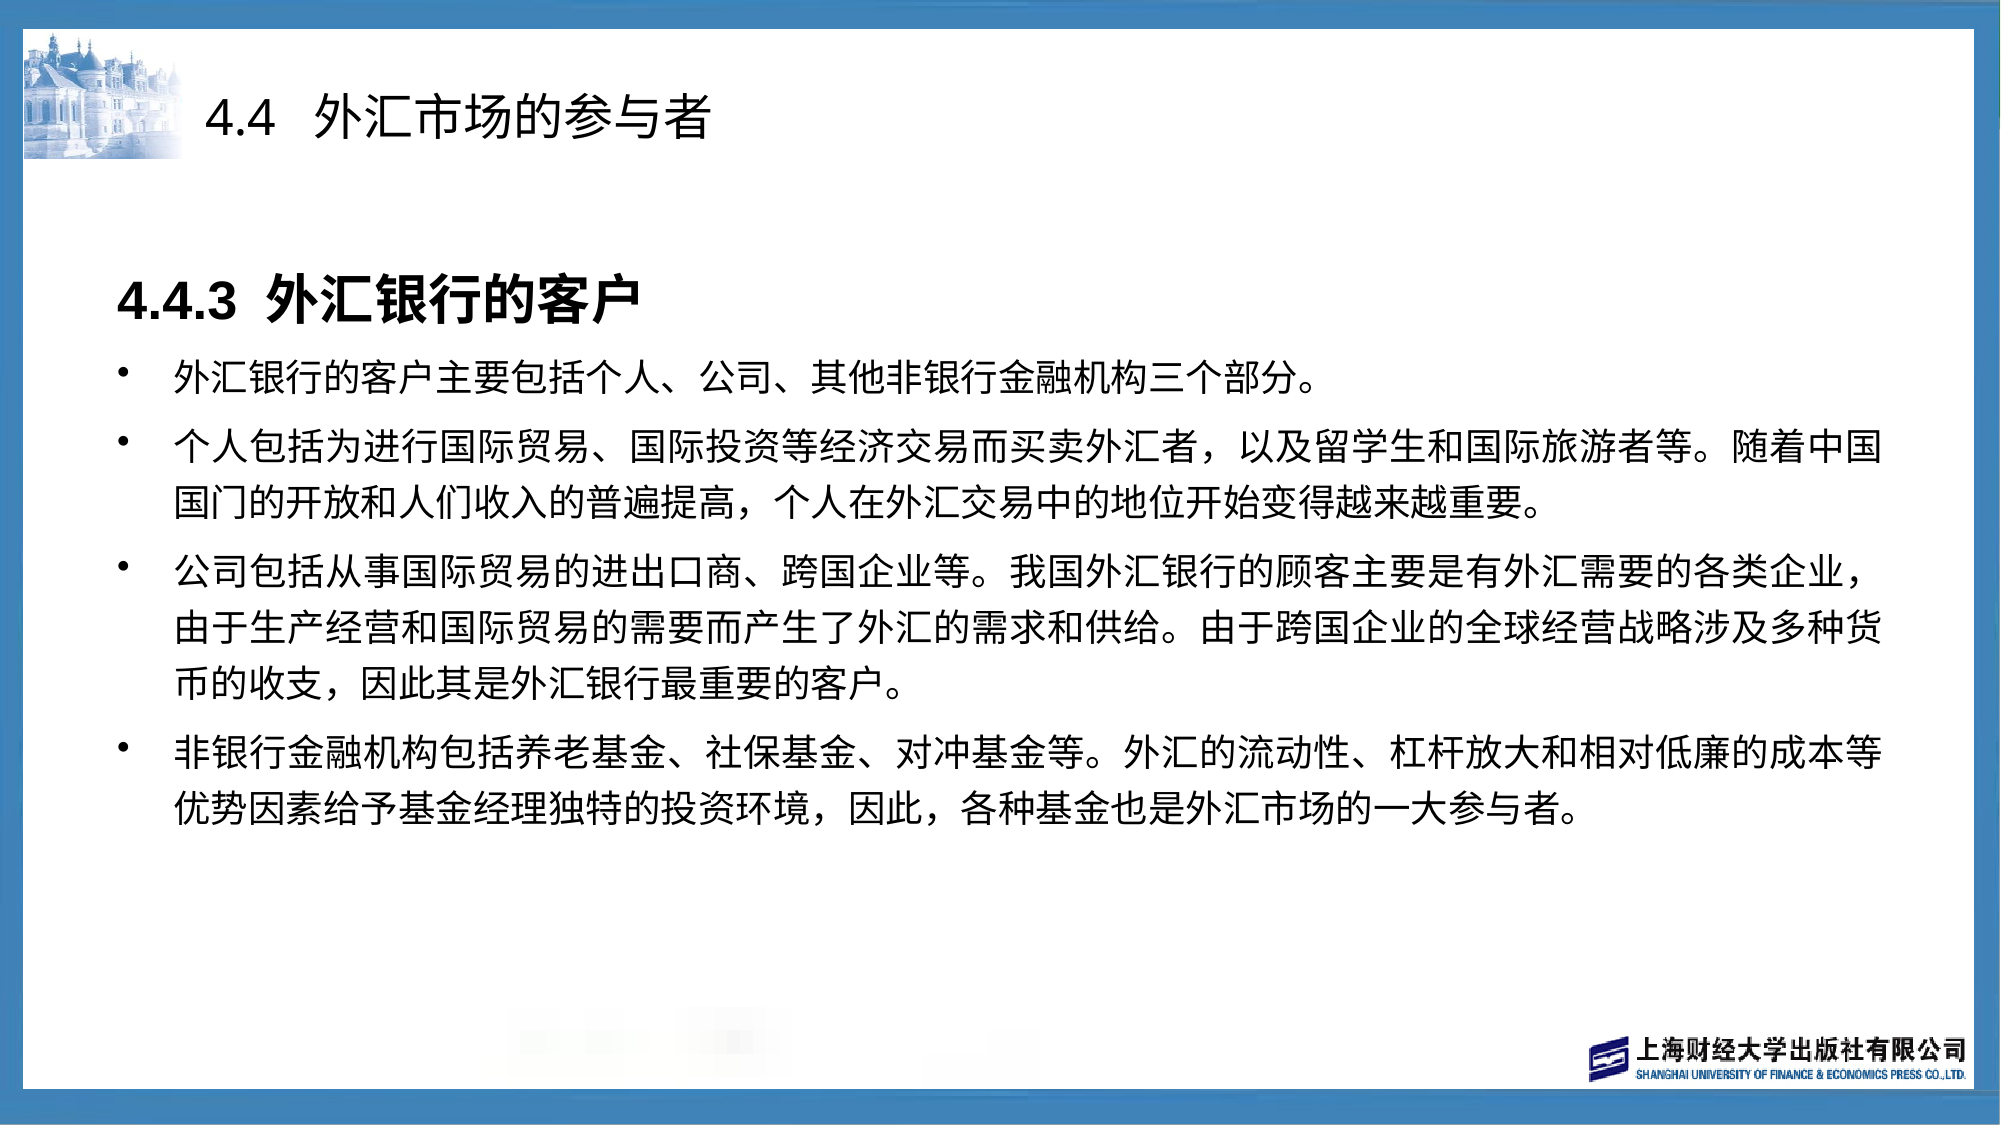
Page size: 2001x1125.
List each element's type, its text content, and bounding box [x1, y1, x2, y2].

title 4.4 外汇市场的参与者 [190, 64, 1547, 168]
picture [0, 0, 2001, 1125]
list 4.4.3 外汇银行的客户 外汇银行的客户主要包括个人、公司、其他非银行金融机构三个部分。 个人包括为进行国际贸易、国际投资等经济交易而买卖外汇者，以及留学生和国际旅游者等。随着中国国门的开放和人们收入的普遍提高，个人在外汇交易中的地位开始变得越来越重要。 公司包括从事国际贸易的进出口商、跨国企业等。我国外汇银行的顾客主要是有外汇需要的各类企业，由于生产经营和国际贸易的需要而产生了外汇的需求和供给。由于跨国企业的全球经营战略涉及多种货币的收支，因此其是外汇银行最重要的客户。 非银行金融机构包括养老基金、社保基金、对冲基金等。外汇的流动性、杠杆放大和相对低廉的成本等优势因素给予基金经理独特的投资环境，因此，各种基金也是外汇市场的一大参与者。 [102, 241, 1898, 1065]
